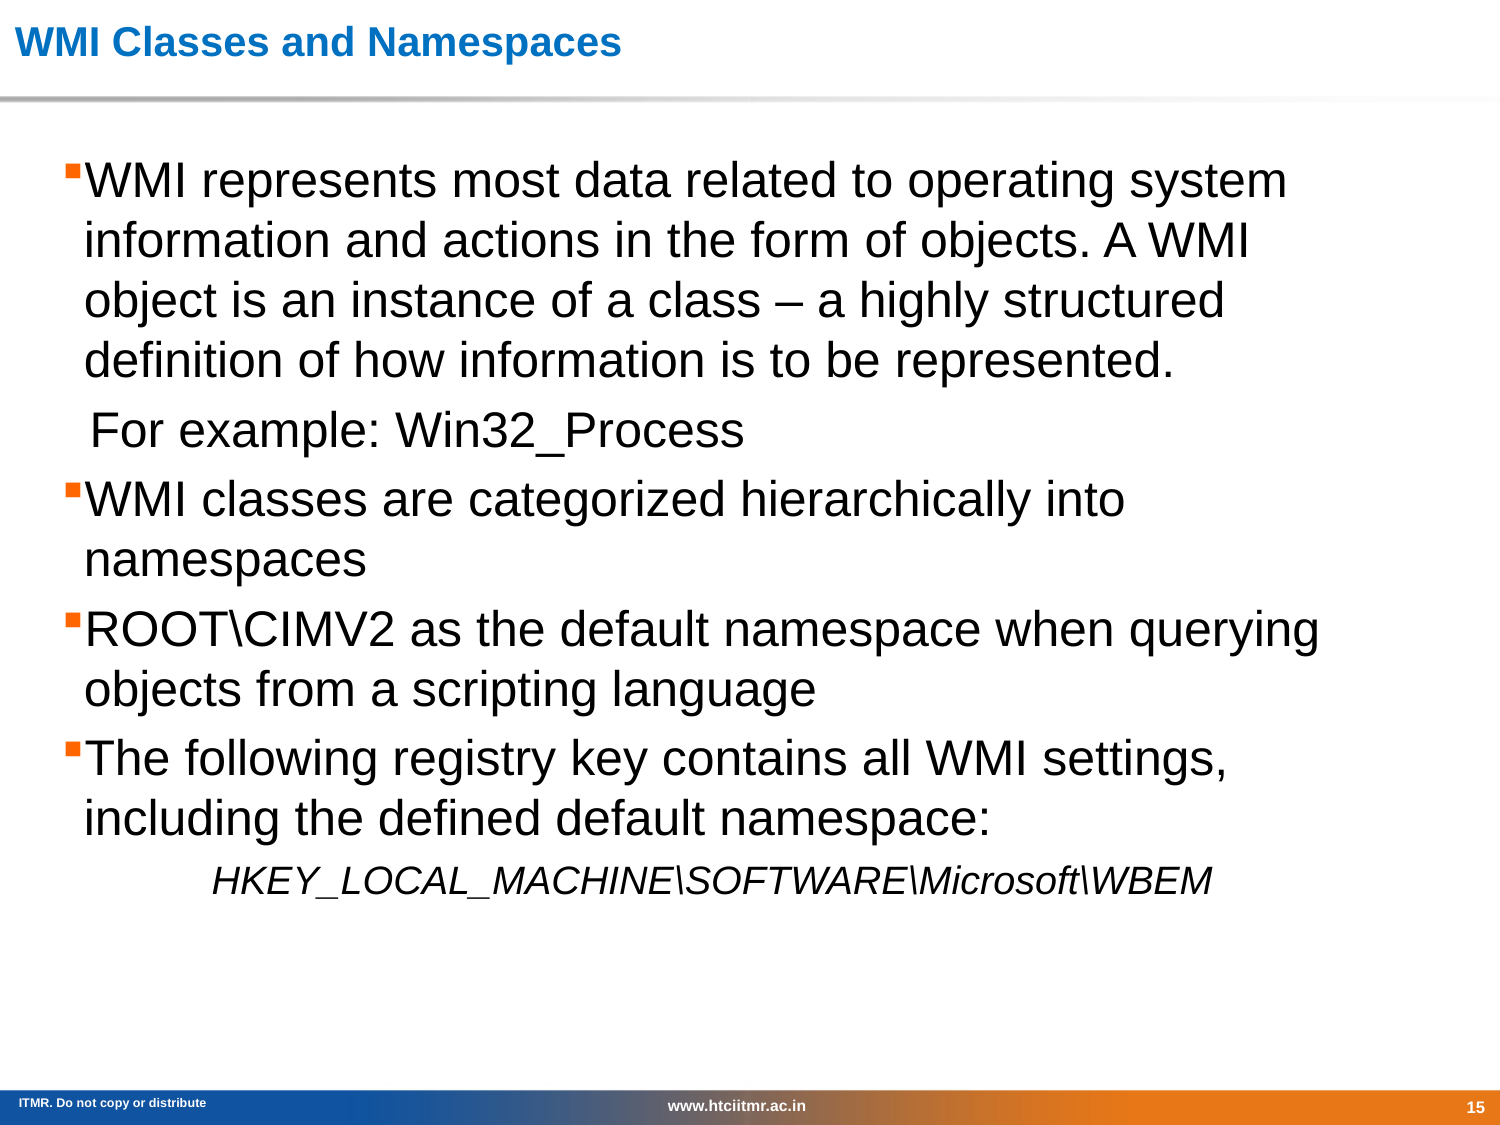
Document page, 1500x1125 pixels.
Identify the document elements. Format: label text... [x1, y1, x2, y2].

list WMI represents most data related to operating system information and actions in the form of objects. A WMI object is an instance of a class – a highly structured definition of how information is to be represented. For example: Win32_Process WMI classes are categorized hierarchically into namespaces ROOT\CIMV2 as the default namespace when querying objects from a scripting language The following registry key contains all WMI settings, including the defined default namespace: HKEY_LOCAL_MACHINE\SOFTWARE\Microsoft\WBEM [46, 140, 1397, 1050]
title WMI Classes and Namespaces [0, 7, 1350, 95]
picture [0, 0, 1500, 1125]
